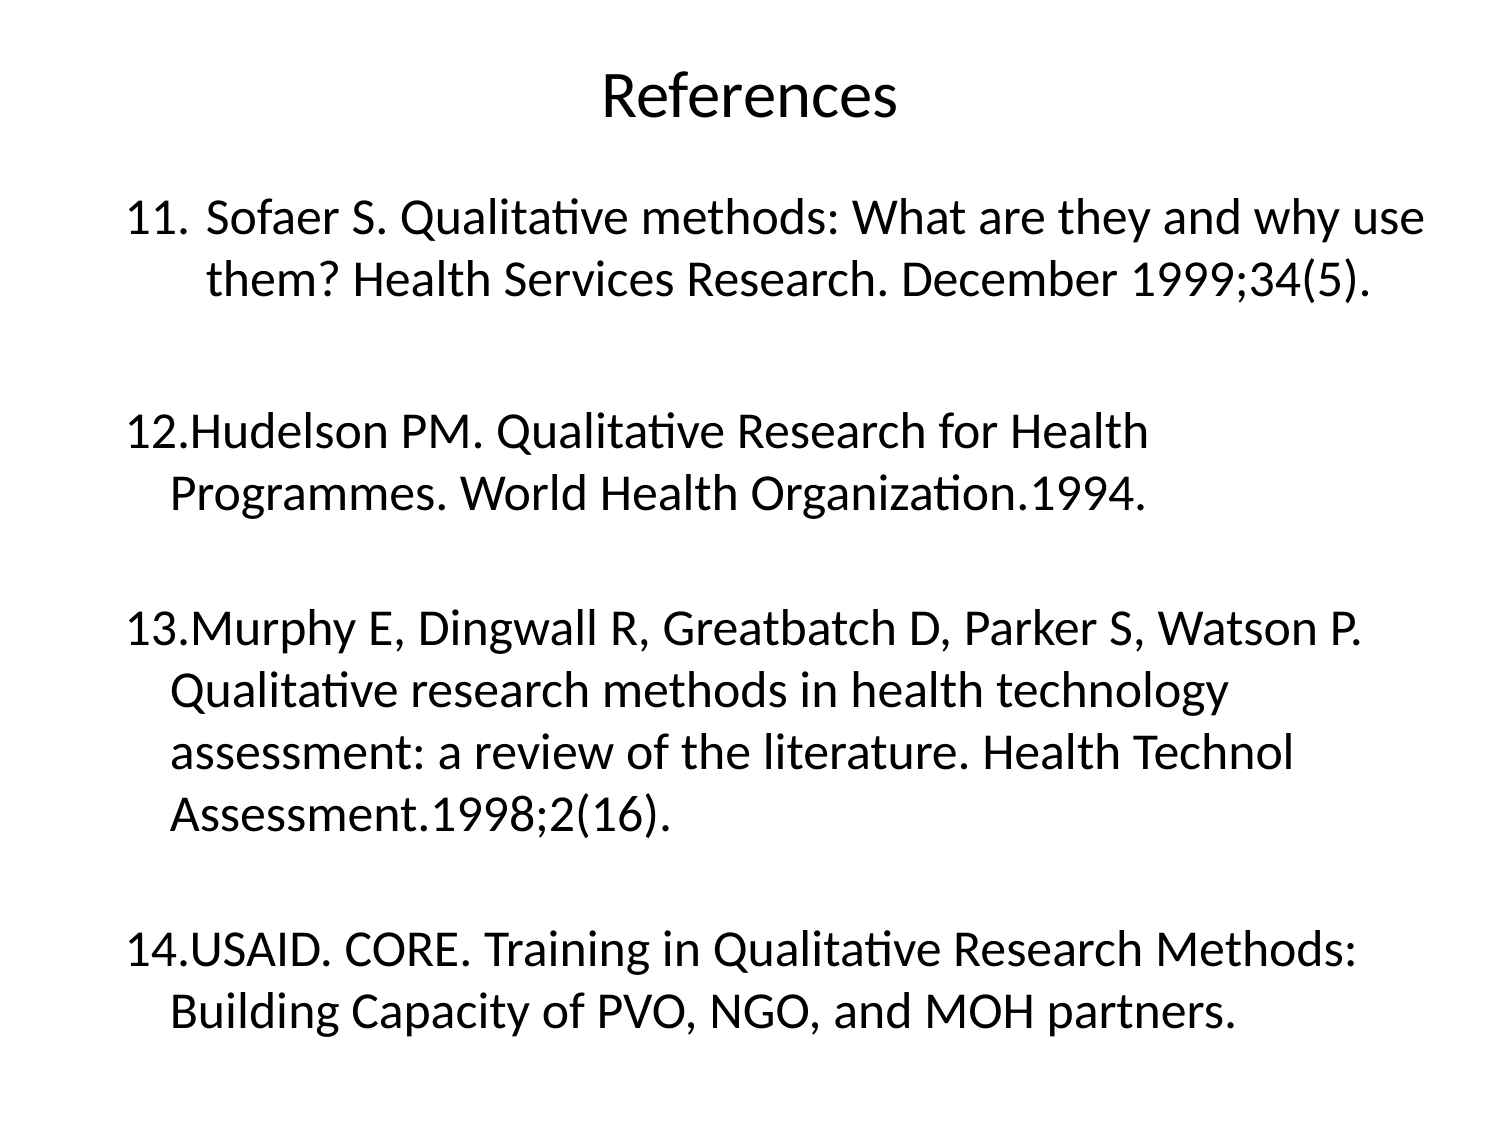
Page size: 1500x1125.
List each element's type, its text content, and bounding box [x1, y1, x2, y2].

list Sofaer S. Qualitative methods: What are they and why use them? Health Services Research. December 1999;34(5). 12.Hudelson PM. Qualitative Research for Health Programmes. World Health Organization.1994. 13.Murphy E, Dingwall R, Greatbatch D, Parker S, Watson P. Qualitative research methods in health technology assessment: a review of the literature. Health Technol Assessment.1998;2(16). 14.USAID. CORE. Training in Qualitative Research Methods: Building Capacity of PVO, NGO, and MOH partners. [37, 174, 1450, 1063]
title References [75, 45, 1425, 138]
